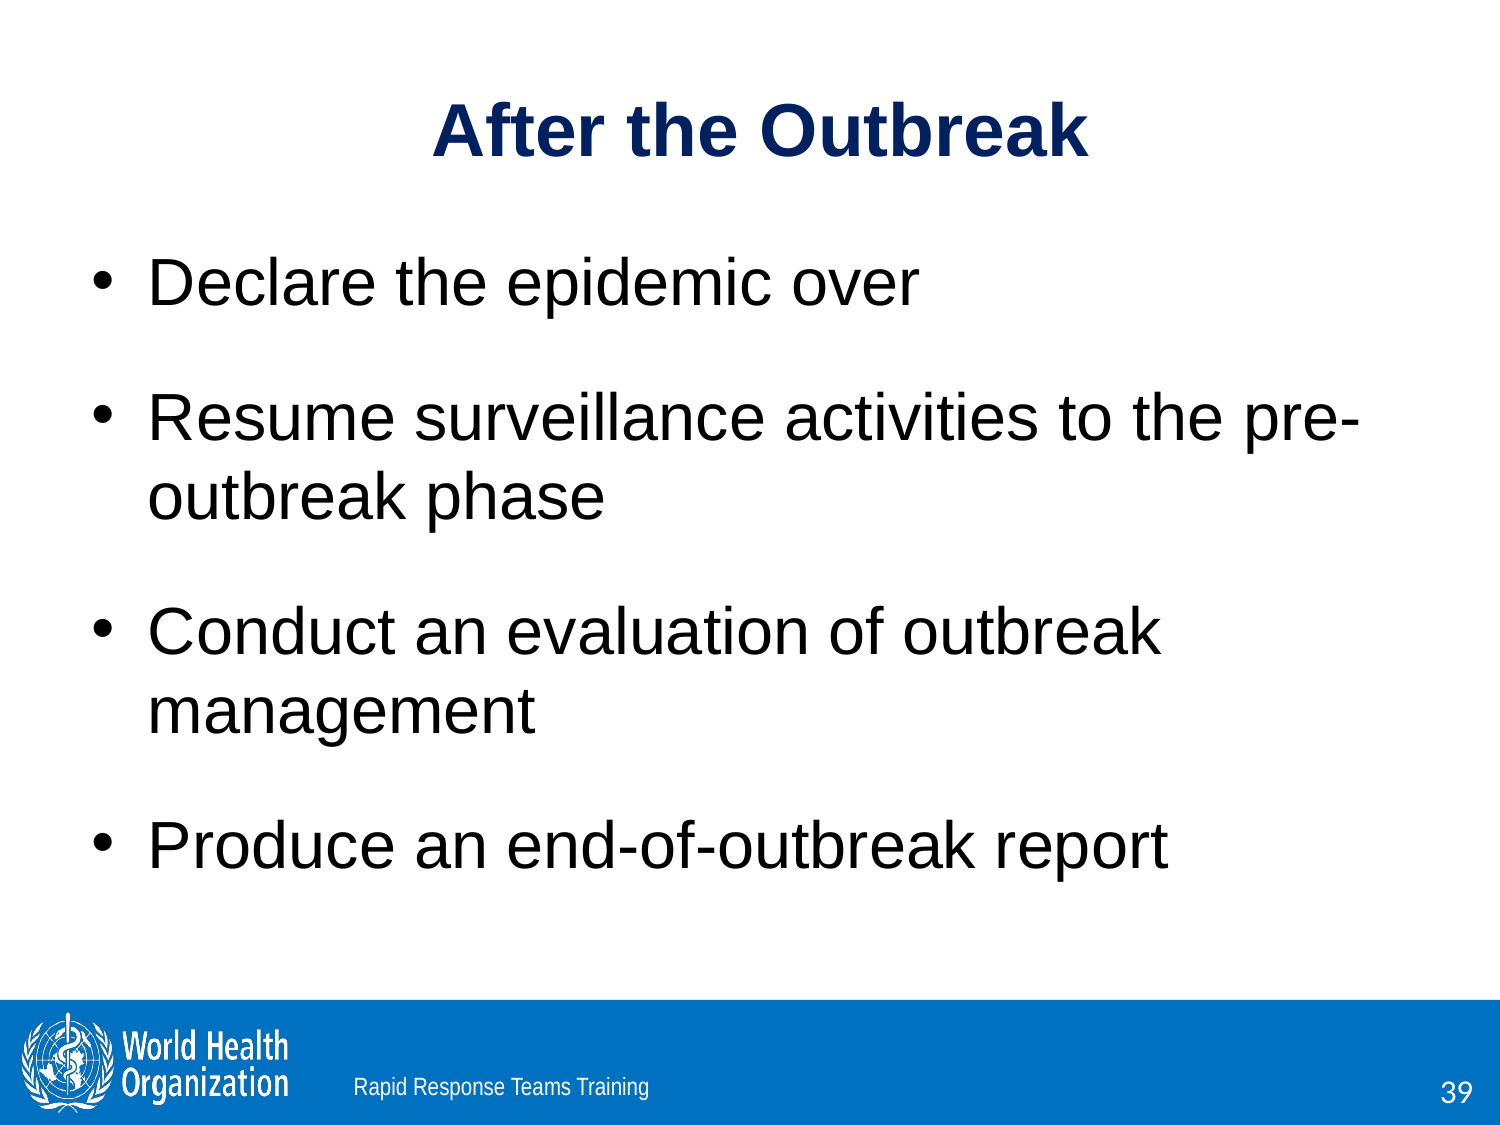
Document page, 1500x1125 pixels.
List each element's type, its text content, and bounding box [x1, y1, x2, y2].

picture [21, 1012, 288, 1113]
text_box Declare the epidemic over Resume surveillance activities to the pre-outbreak phase Conduct an evaluation of outbreak management Produce an end-of-outbreak report [76, 231, 1420, 891]
title After the Outbreak [75, 32, 1425, 220]
